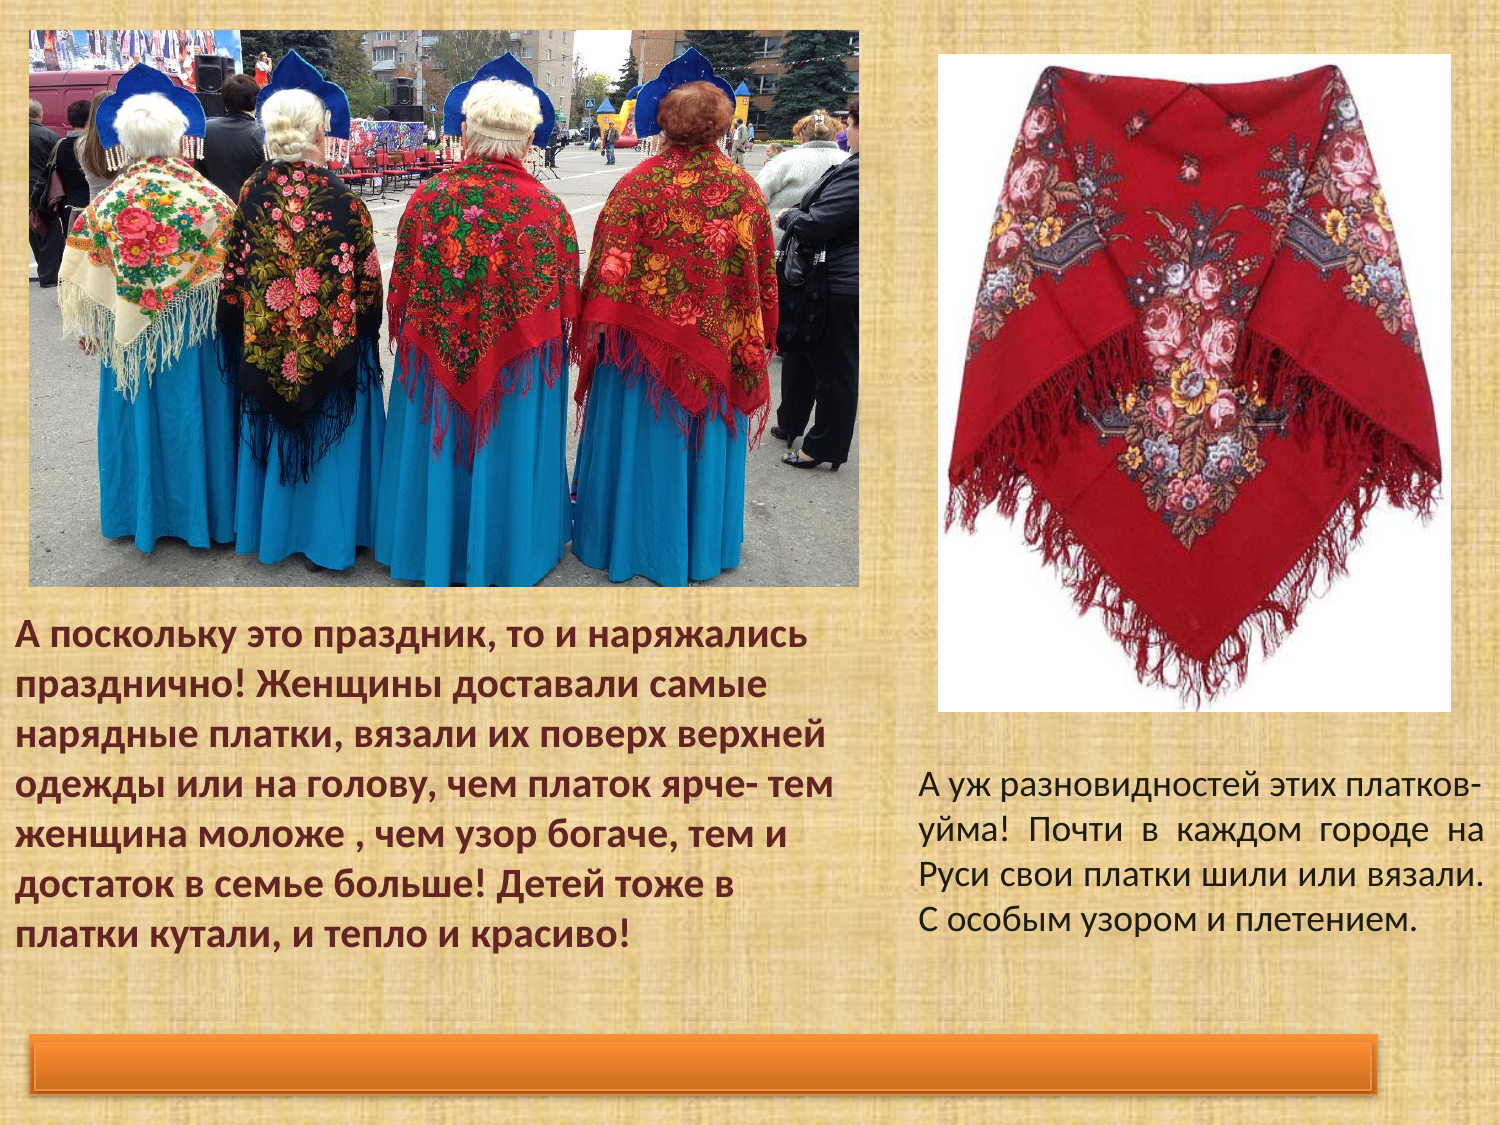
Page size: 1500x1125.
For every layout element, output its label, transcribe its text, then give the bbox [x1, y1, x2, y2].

text_box [34, 1042, 1372, 1091]
picture [0, 0, 1500, 1125]
text_box А уж разновидностей этих платков- уйма! Почти в каждом городе на Руси свои платки шили или вязали. С особым узором и плетением. [903, 751, 1500, 947]
text_box А поскольку это праздник, то и наряжались празднично! Женщины доставали самые нарядные платки, вязали их поверх верхней одежды или на голову, чем платок ярче- тем женщина моложе , чем узор богаче, тем и достаток в семье больше! Детей тоже в платки кутали, и тепло и красиво! [0, 597, 868, 963]
